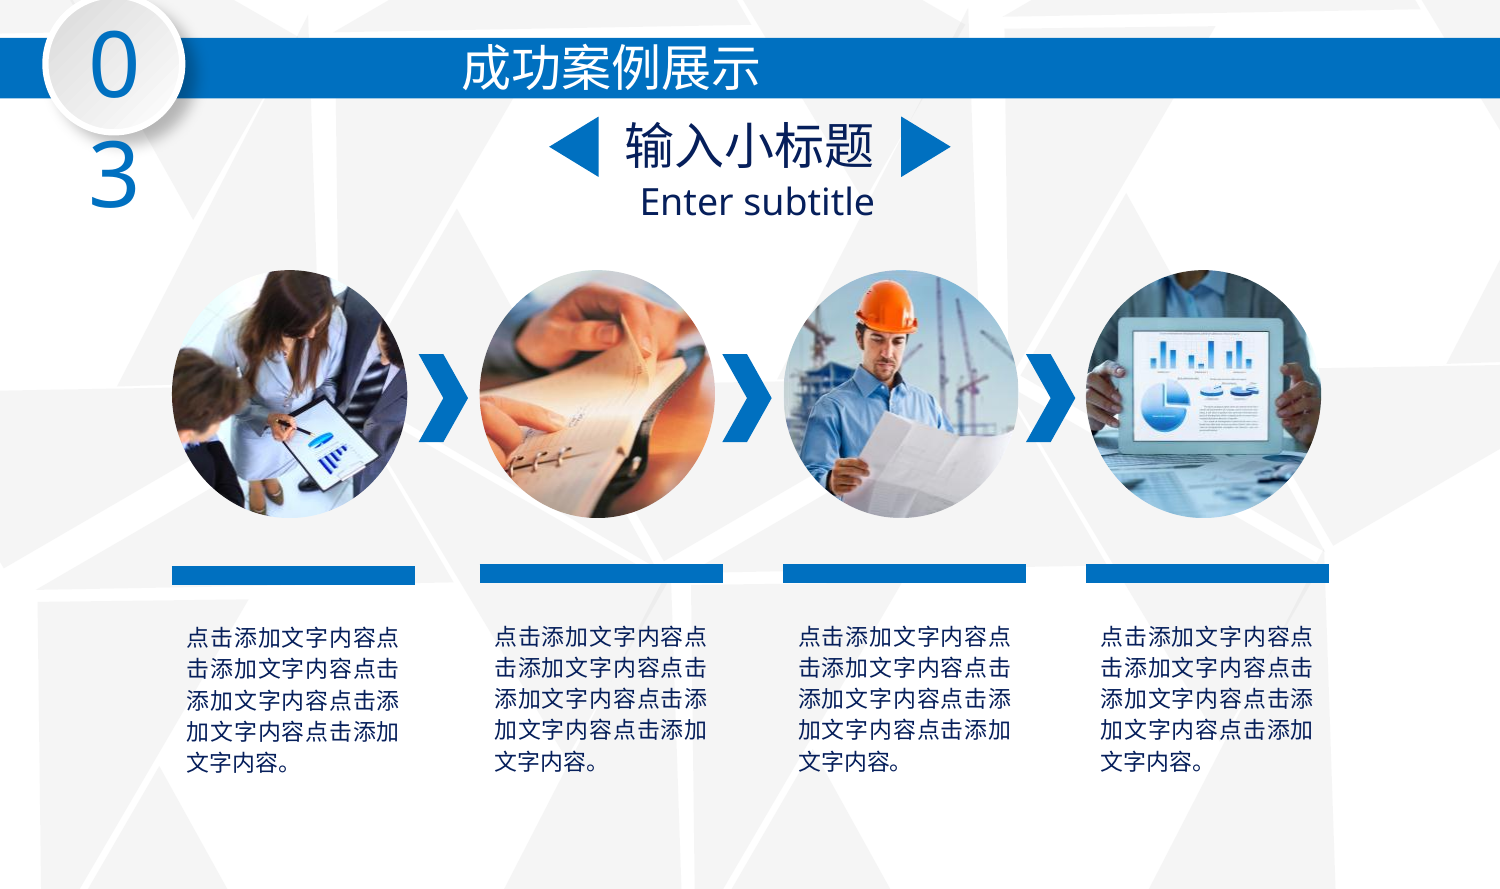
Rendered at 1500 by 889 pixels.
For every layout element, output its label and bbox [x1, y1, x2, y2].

text_box [0, 0, 1500, 889]
text_box [45, 0, 183, 133]
